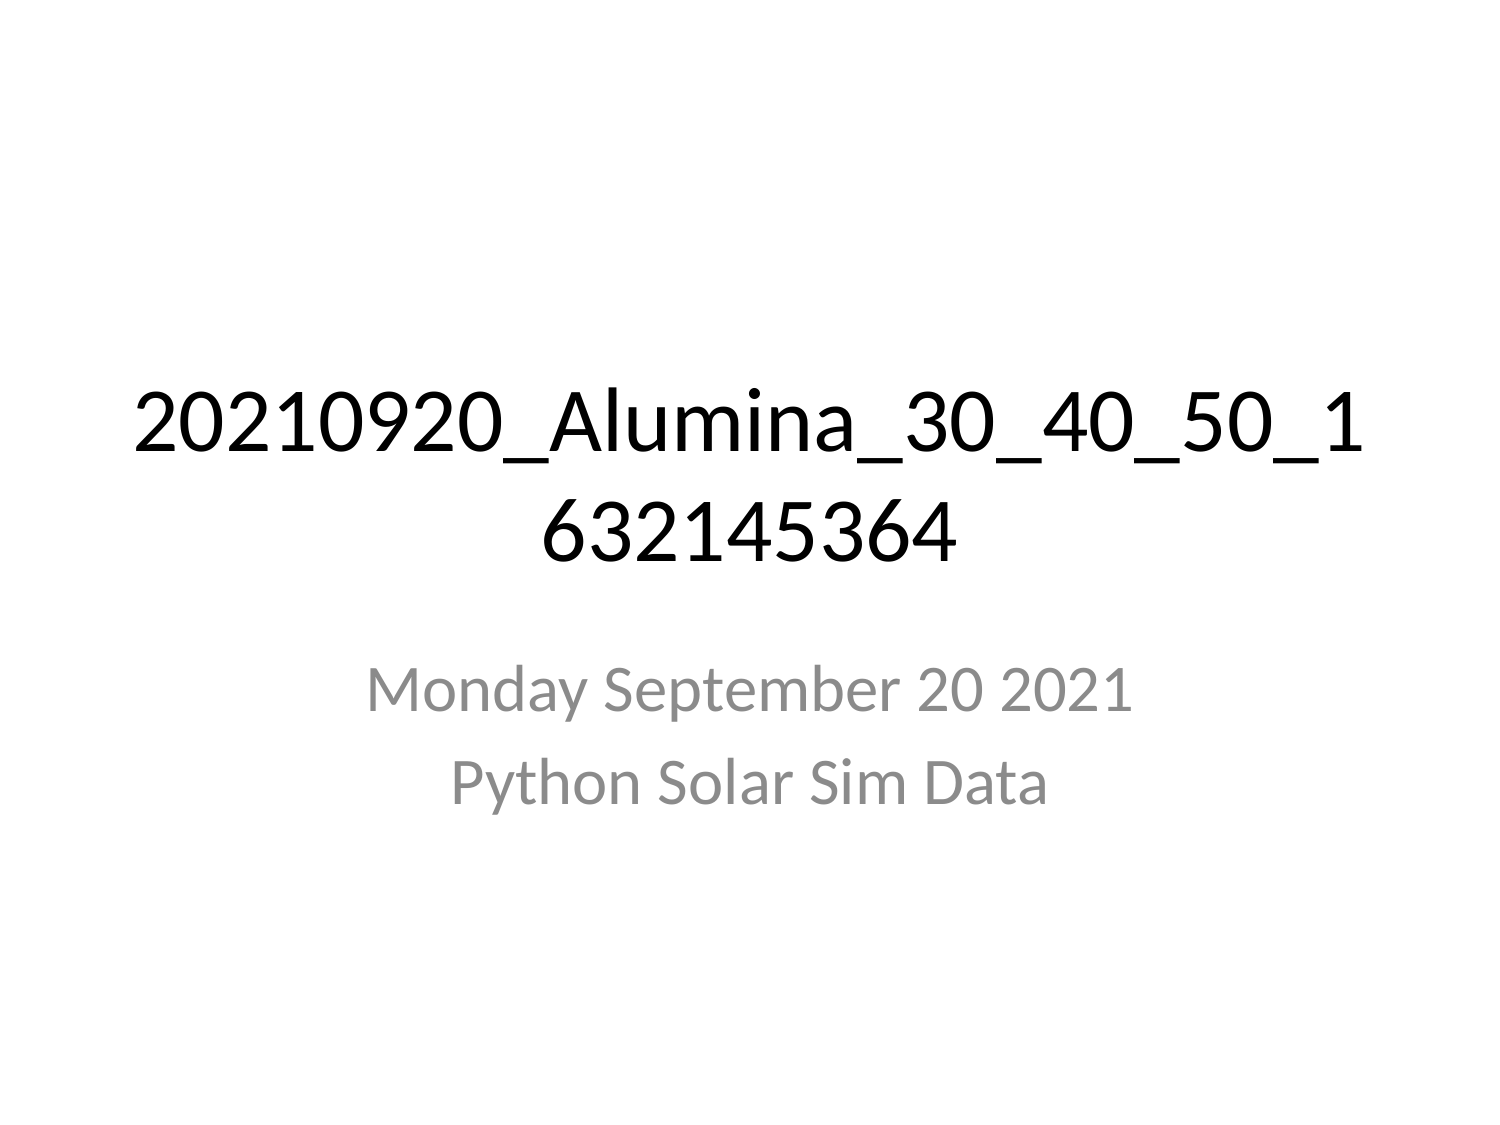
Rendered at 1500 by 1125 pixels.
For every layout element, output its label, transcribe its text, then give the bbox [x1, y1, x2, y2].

title 20210920_Alumina_30_40_50_1632145364 [112, 349, 1388, 591]
subtitle Monday September 20 2021 Python Solar Sim Data [225, 637, 1275, 925]
